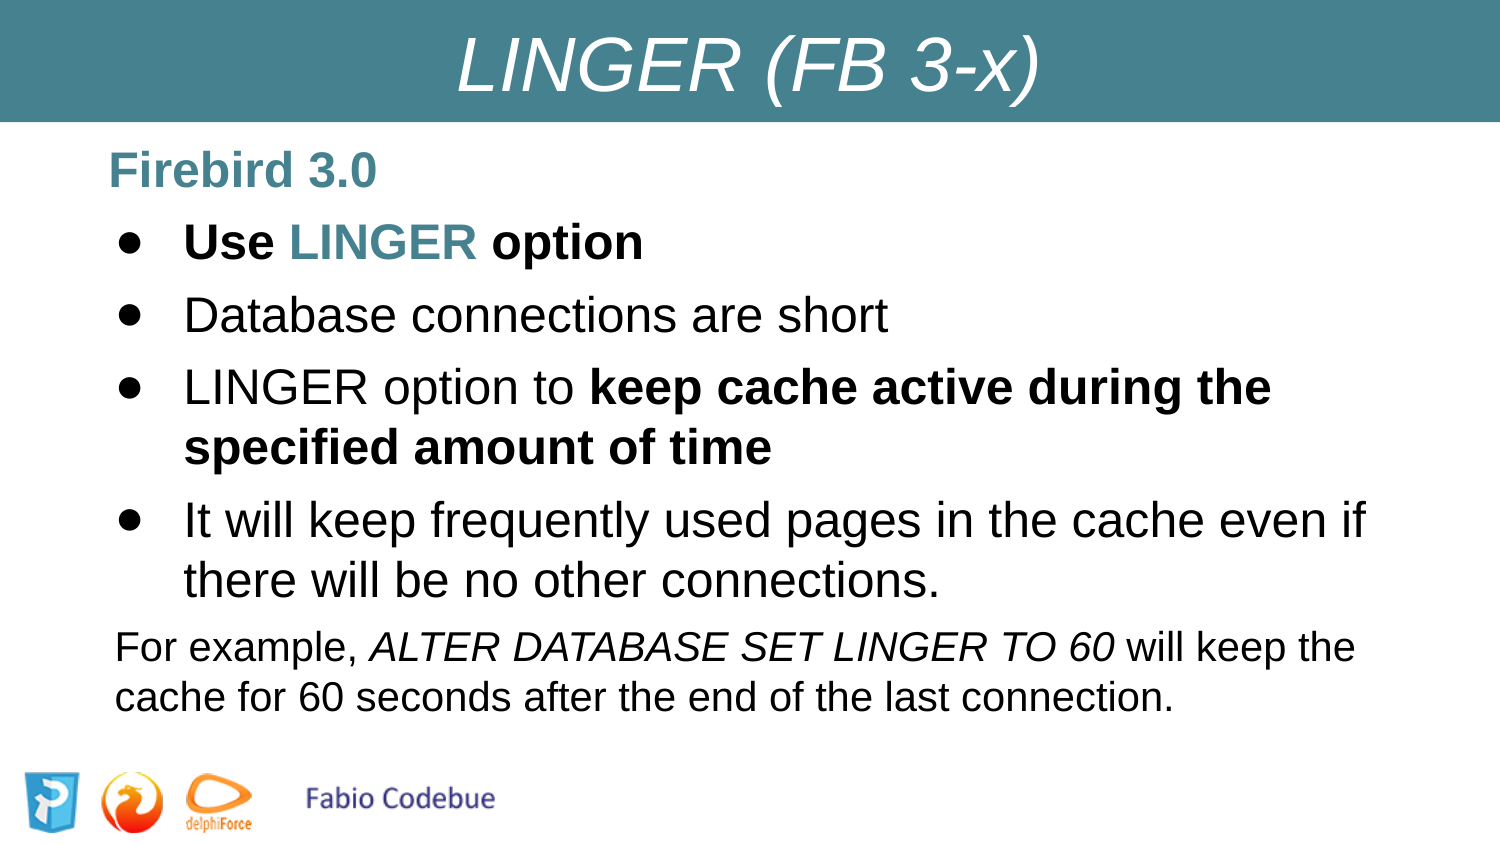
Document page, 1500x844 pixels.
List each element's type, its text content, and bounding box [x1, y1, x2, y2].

text_box LINGER (FB 3-x) [0, 0, 1500, 123]
list Firebird 3.0 Use LINGER option Database connections are short LINGER option to keep cache active during the specified amount of time It will keep frequently used pages in the cache even if there will be no other connections. For example, ALTER DATABASE SET LINGER TO 60 will keep the cache for 60 seconds after the end of the last connection. [93, 123, 1387, 738]
picture [0, 123, 1500, 844]
